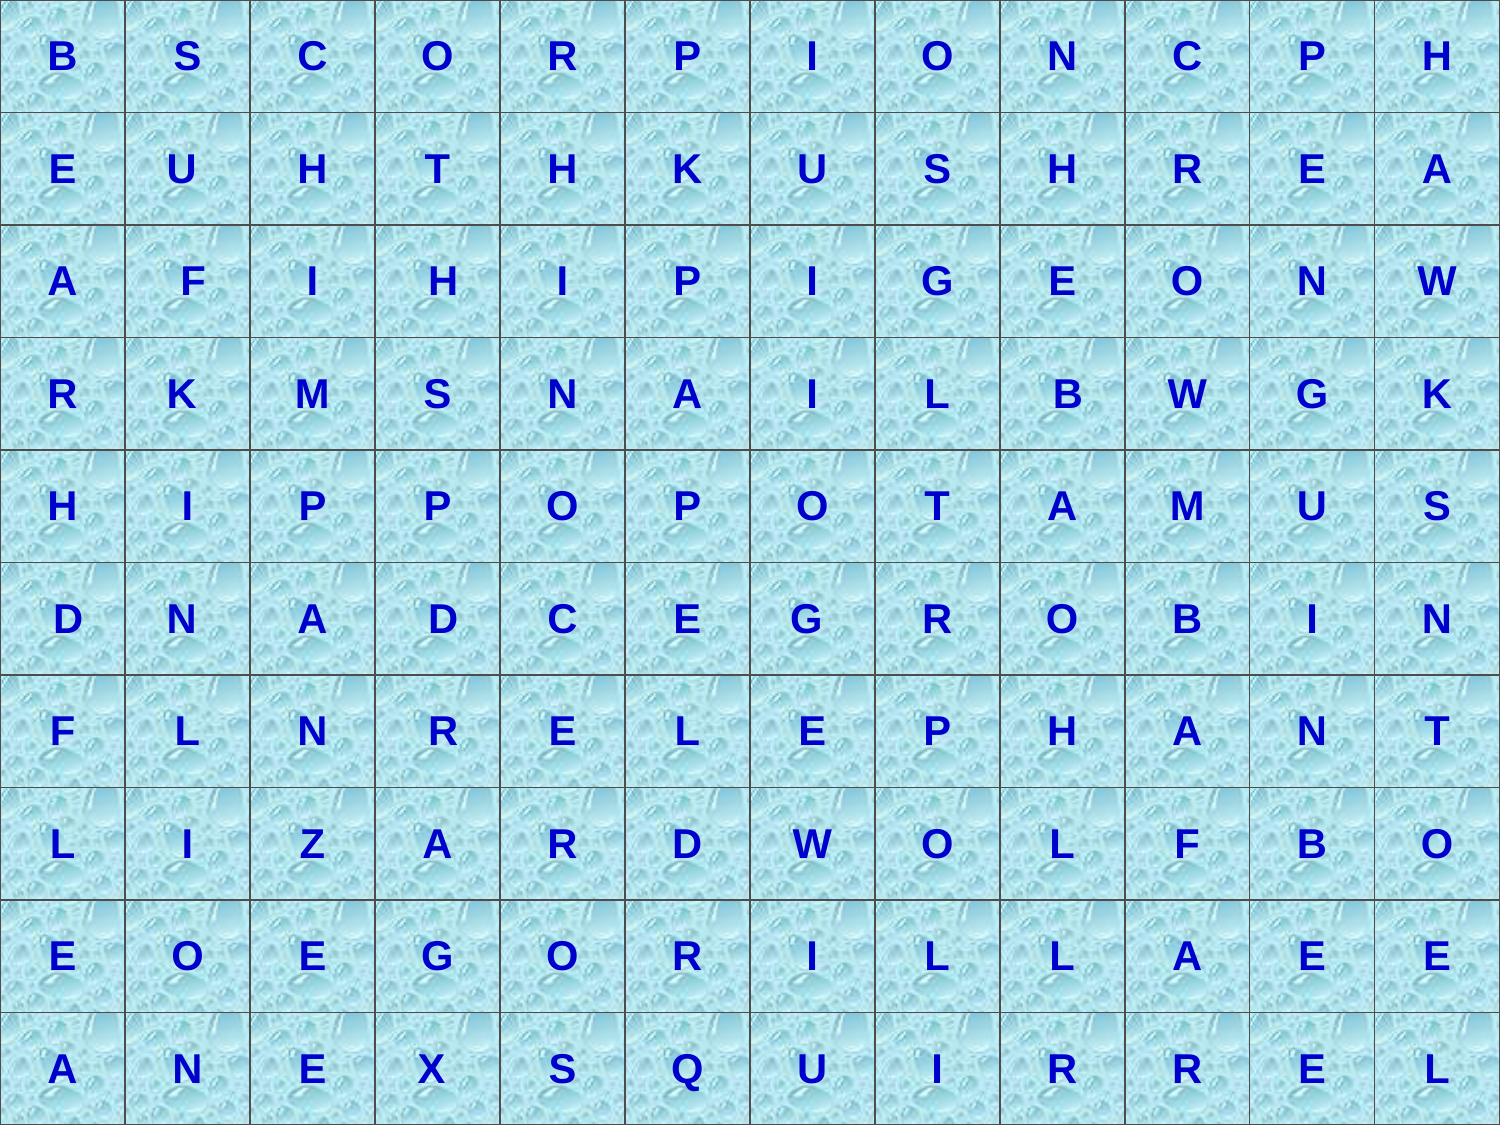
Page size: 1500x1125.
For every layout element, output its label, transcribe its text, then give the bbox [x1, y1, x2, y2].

table_cell B [1250, 788, 1374, 899]
table_cell R [1126, 113, 1249, 224]
table_cell R [1126, 1013, 1249, 1124]
table_cell L [626, 676, 749, 787]
table_cell P [876, 676, 999, 787]
table_cell D [376, 563, 499, 674]
table_cell Z [251, 788, 374, 899]
table_cell T [1375, 676, 1499, 787]
table_cell T [376, 113, 499, 224]
table_cell A [1, 1013, 124, 1124]
table_cell A [1126, 676, 1249, 787]
table_cell A [1375, 113, 1499, 224]
table_cell U [1250, 451, 1374, 562]
table_cell L [1, 788, 124, 899]
table_cell O [501, 901, 624, 1012]
table_header S [126, 1, 249, 112]
table_cell L [876, 901, 999, 1012]
table_cell I [876, 1013, 999, 1124]
table_cell O [1375, 788, 1499, 899]
table_cell L [1001, 901, 1124, 1012]
table_cell I [251, 226, 374, 337]
table_header N [1001, 1, 1124, 112]
table_header B [1, 1, 124, 112]
table_cell R [1, 338, 124, 449]
table_cell E [251, 901, 374, 1012]
table_cell H [1, 451, 124, 562]
table_cell R [1001, 1013, 1124, 1124]
table_cell S [376, 338, 499, 449]
table_cell N [126, 1013, 249, 1124]
table_cell H [501, 113, 624, 224]
table_cell M [1126, 451, 1249, 562]
table_cell O [126, 901, 249, 1012]
table_cell N [1250, 676, 1374, 787]
table_header O [376, 1, 499, 112]
table_cell X [376, 1013, 499, 1124]
table_cell O [751, 451, 874, 562]
table_cell S [876, 113, 999, 224]
table_cell I [751, 338, 874, 449]
table_cell P [251, 451, 374, 562]
table_cell M [251, 338, 374, 449]
table_cell G [876, 226, 999, 337]
table_cell U [126, 113, 249, 224]
table_cell I [501, 226, 624, 337]
table_cell N [1375, 563, 1499, 674]
table_cell E [751, 676, 874, 787]
table_cell F [1126, 788, 1249, 899]
table_cell W [1126, 338, 1249, 449]
table_cell N [501, 338, 624, 449]
table_cell E [501, 676, 624, 787]
table_header C [251, 1, 374, 112]
table_cell B [1001, 338, 1124, 449]
table_cell K [126, 338, 249, 449]
table_cell R [626, 901, 749, 1012]
table_cell I [1250, 563, 1374, 674]
table_cell I [751, 226, 874, 337]
table_cell E [1250, 113, 1374, 224]
table_cell L [1375, 1013, 1499, 1124]
table_cell A [376, 788, 499, 899]
table_cell R [876, 563, 999, 674]
table_cell E [1250, 901, 1374, 1012]
table_cell E [1375, 901, 1499, 1012]
table_cell C [501, 563, 624, 674]
table_cell A [626, 338, 749, 449]
table_cell L [1001, 788, 1124, 899]
table_cell D [626, 788, 749, 899]
table_header I [751, 1, 874, 112]
table_cell O [876, 788, 999, 899]
table_header H [1375, 1, 1499, 112]
table_cell H [376, 226, 499, 337]
table_cell I [126, 788, 249, 899]
table_header R [501, 1, 624, 112]
table_cell I [751, 901, 874, 1012]
table_cell E [626, 563, 749, 674]
table_cell A [1001, 451, 1124, 562]
table_cell E [1, 901, 124, 1012]
table_header C [1126, 1, 1249, 112]
table_cell G [751, 563, 874, 674]
table_cell E [1250, 1013, 1374, 1124]
table_cell D [1, 563, 124, 674]
table_cell K [626, 113, 749, 224]
table_cell H [251, 113, 374, 224]
table_cell P [376, 451, 499, 562]
table_cell E [1, 113, 124, 224]
table_cell T [876, 451, 999, 562]
table_cell N [251, 676, 374, 787]
table_cell H [1001, 676, 1124, 787]
table_cell P [626, 226, 749, 337]
table_cell A [1126, 901, 1249, 1012]
table_cell O [1126, 226, 1249, 337]
table_cell R [501, 788, 624, 899]
table_cell S [1375, 451, 1499, 562]
table_cell Q [626, 1013, 749, 1124]
table_cell S [501, 1013, 624, 1124]
table_cell N [1250, 226, 1374, 337]
table_cell G [1250, 338, 1374, 449]
table_cell K [1375, 338, 1499, 449]
table_cell R [376, 676, 499, 787]
table_cell H [1001, 113, 1124, 224]
table_cell U [751, 113, 874, 224]
table_cell W [1375, 226, 1499, 337]
table_header P [1250, 1, 1374, 112]
table_cell B [1126, 563, 1249, 674]
table_cell A [251, 563, 374, 674]
table_header P [626, 1, 749, 112]
table_cell L [126, 676, 249, 787]
table_cell W [751, 788, 874, 899]
table_cell E [251, 1013, 374, 1124]
table_cell F [1, 676, 124, 787]
table_cell G [376, 901, 499, 1012]
table_cell P [626, 451, 749, 562]
table_cell I [126, 451, 249, 562]
table_cell F [126, 226, 249, 337]
table_cell N [126, 563, 249, 674]
table_cell O [1001, 563, 1124, 674]
table_cell U [751, 1013, 874, 1124]
table_cell L [876, 338, 999, 449]
table_cell E [1001, 226, 1124, 337]
table_cell A [1, 226, 124, 337]
table_header O [876, 1, 999, 112]
table_cell O [501, 451, 624, 562]
